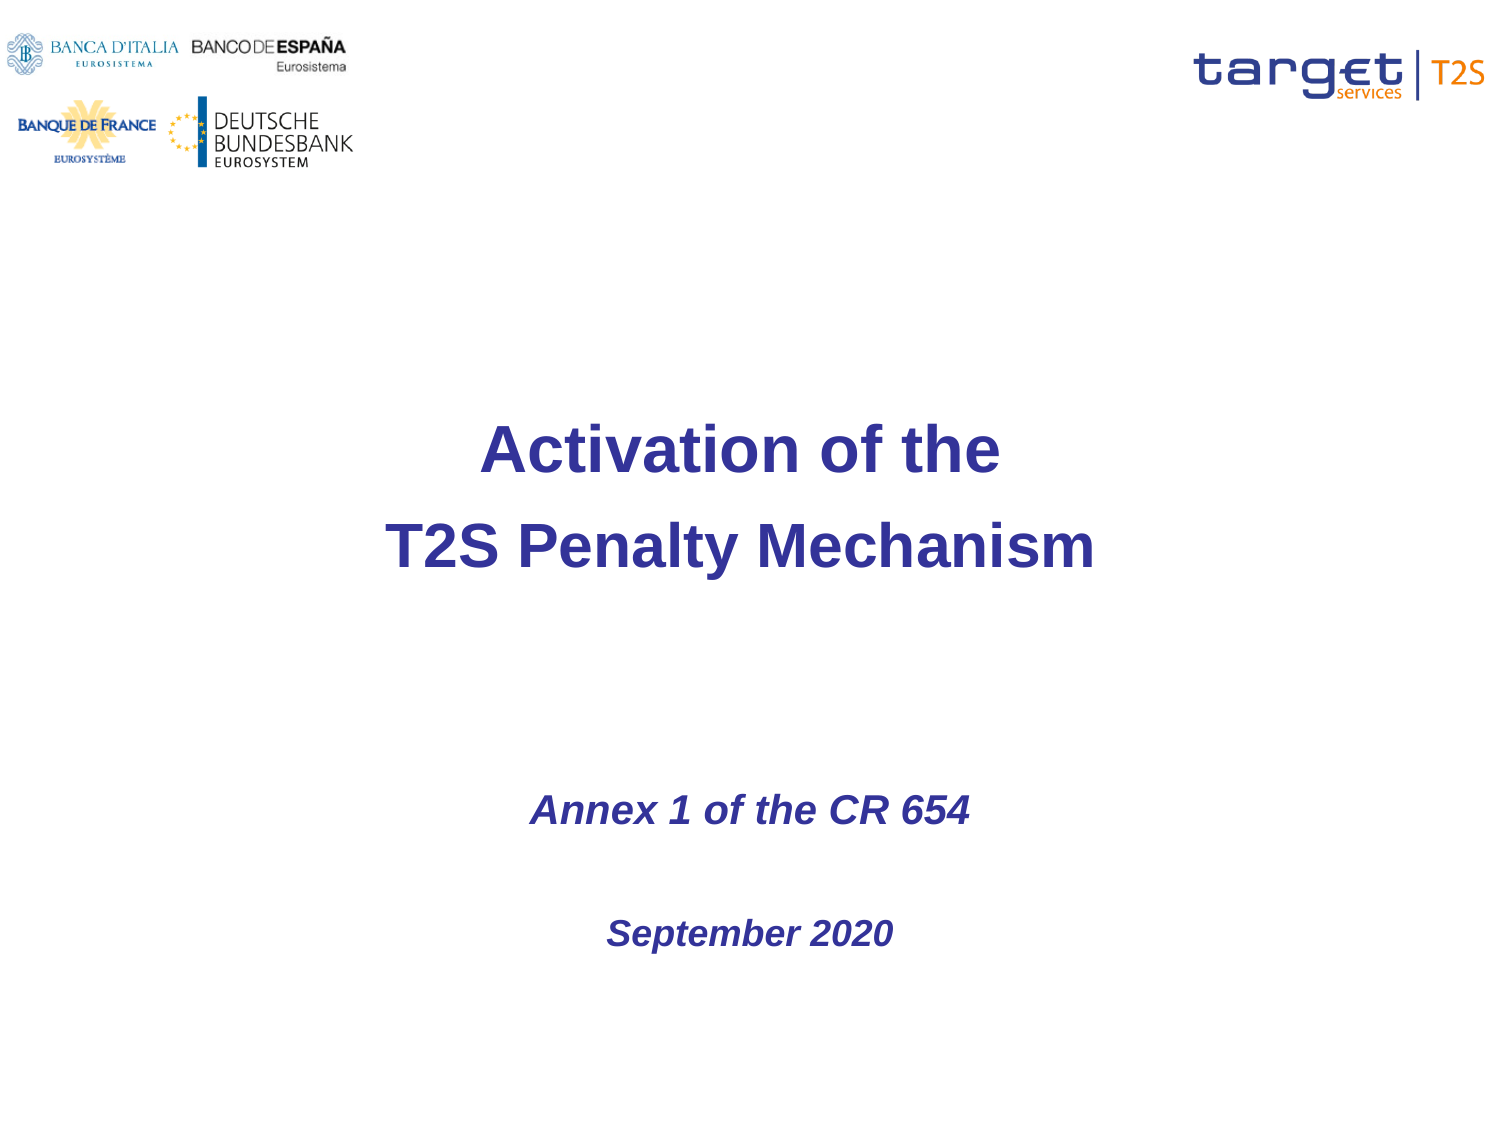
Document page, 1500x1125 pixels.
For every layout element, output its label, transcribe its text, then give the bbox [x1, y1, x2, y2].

picture [1163, 0, 1500, 153]
picture [5, 32, 180, 80]
picture [189, 32, 349, 76]
title Activation of the T2S Penalty Mechanism [112, 255, 1388, 717]
picture [5, 91, 361, 173]
subtitle Annex 1 of the CR 654 September 2020 [224, 774, 1276, 1040]
